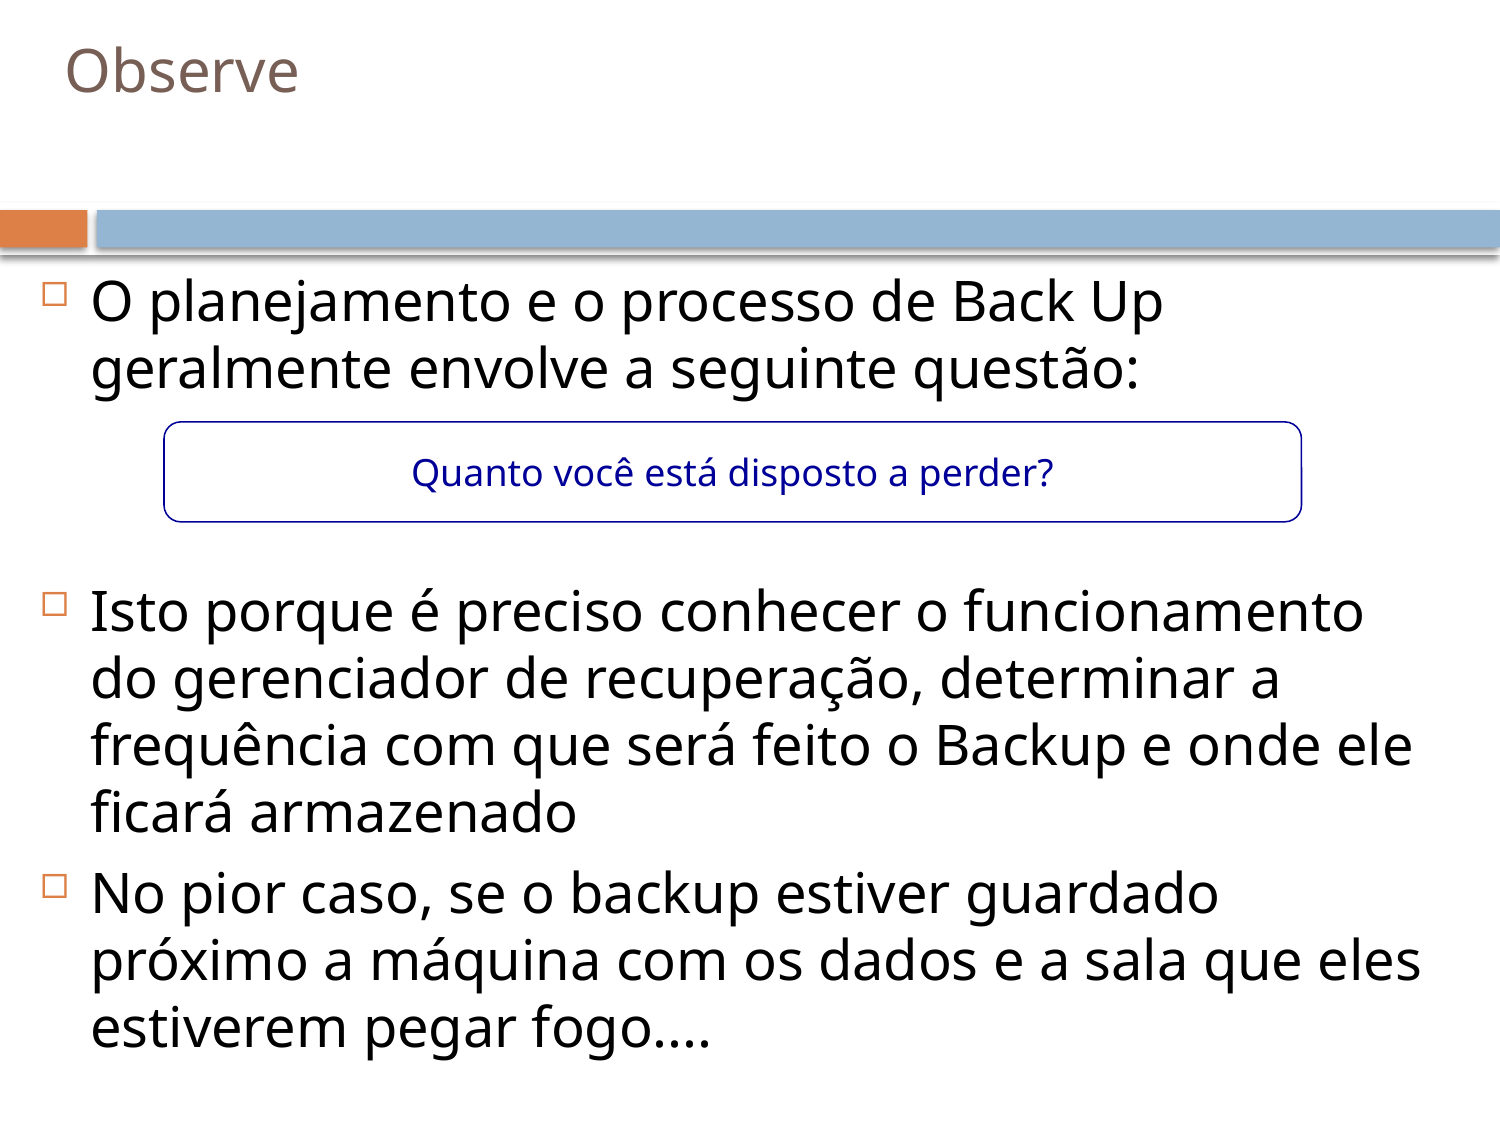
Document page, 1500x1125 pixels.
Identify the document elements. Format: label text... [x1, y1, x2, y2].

list O planejamento e o processo de Back Up geralmente envolve a seguinte questão: Isto porque é preciso conhecer o funcionamento do gerenciador de recuperação, determinar a frequência com que será feito o Backup e onde ele ficará armazenado No pior caso, se o backup estiver guardado próximo a máquina com os dados e a sala que eles estiverem pegar fogo.... [24, 257, 1463, 1067]
title Observe [50, 24, 1450, 113]
text_box Quanto você está disposto a perder? [163, 421, 1302, 522]
